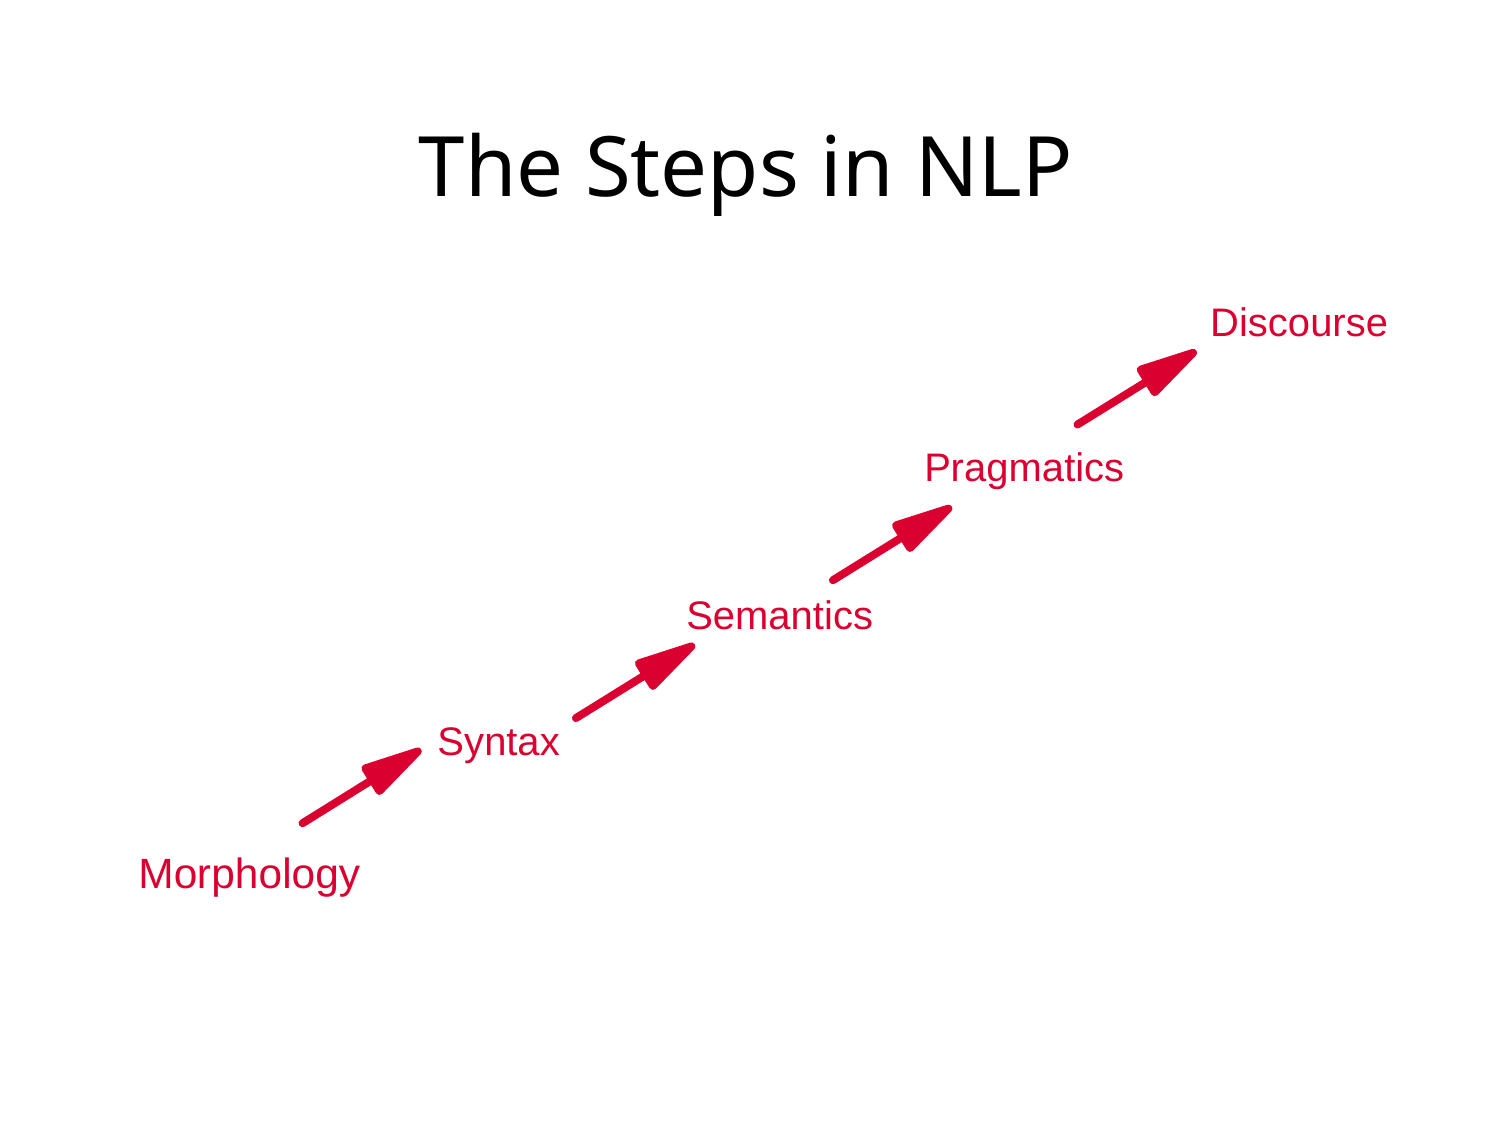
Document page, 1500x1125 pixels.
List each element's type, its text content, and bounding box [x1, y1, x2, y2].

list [274, 299, 1413, 854]
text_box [137, 849, 363, 901]
title The Steps in NLP [24, 101, 1468, 225]
